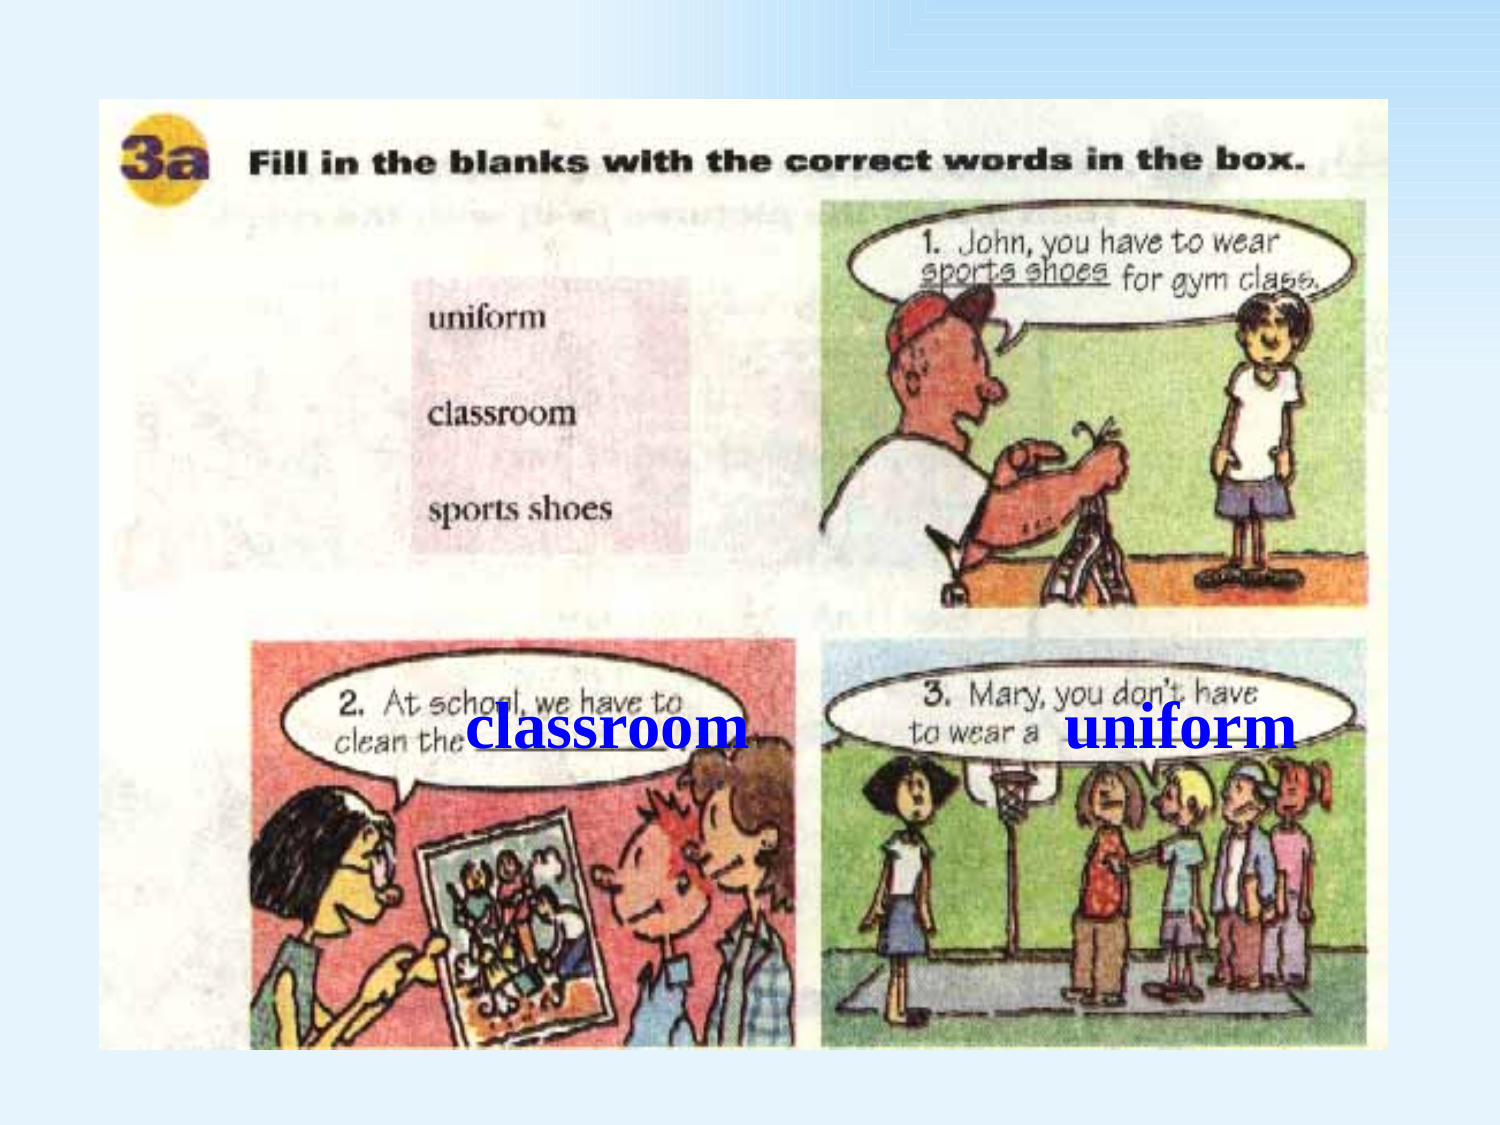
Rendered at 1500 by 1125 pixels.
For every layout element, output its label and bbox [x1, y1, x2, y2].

picture [99, 99, 1388, 1051]
